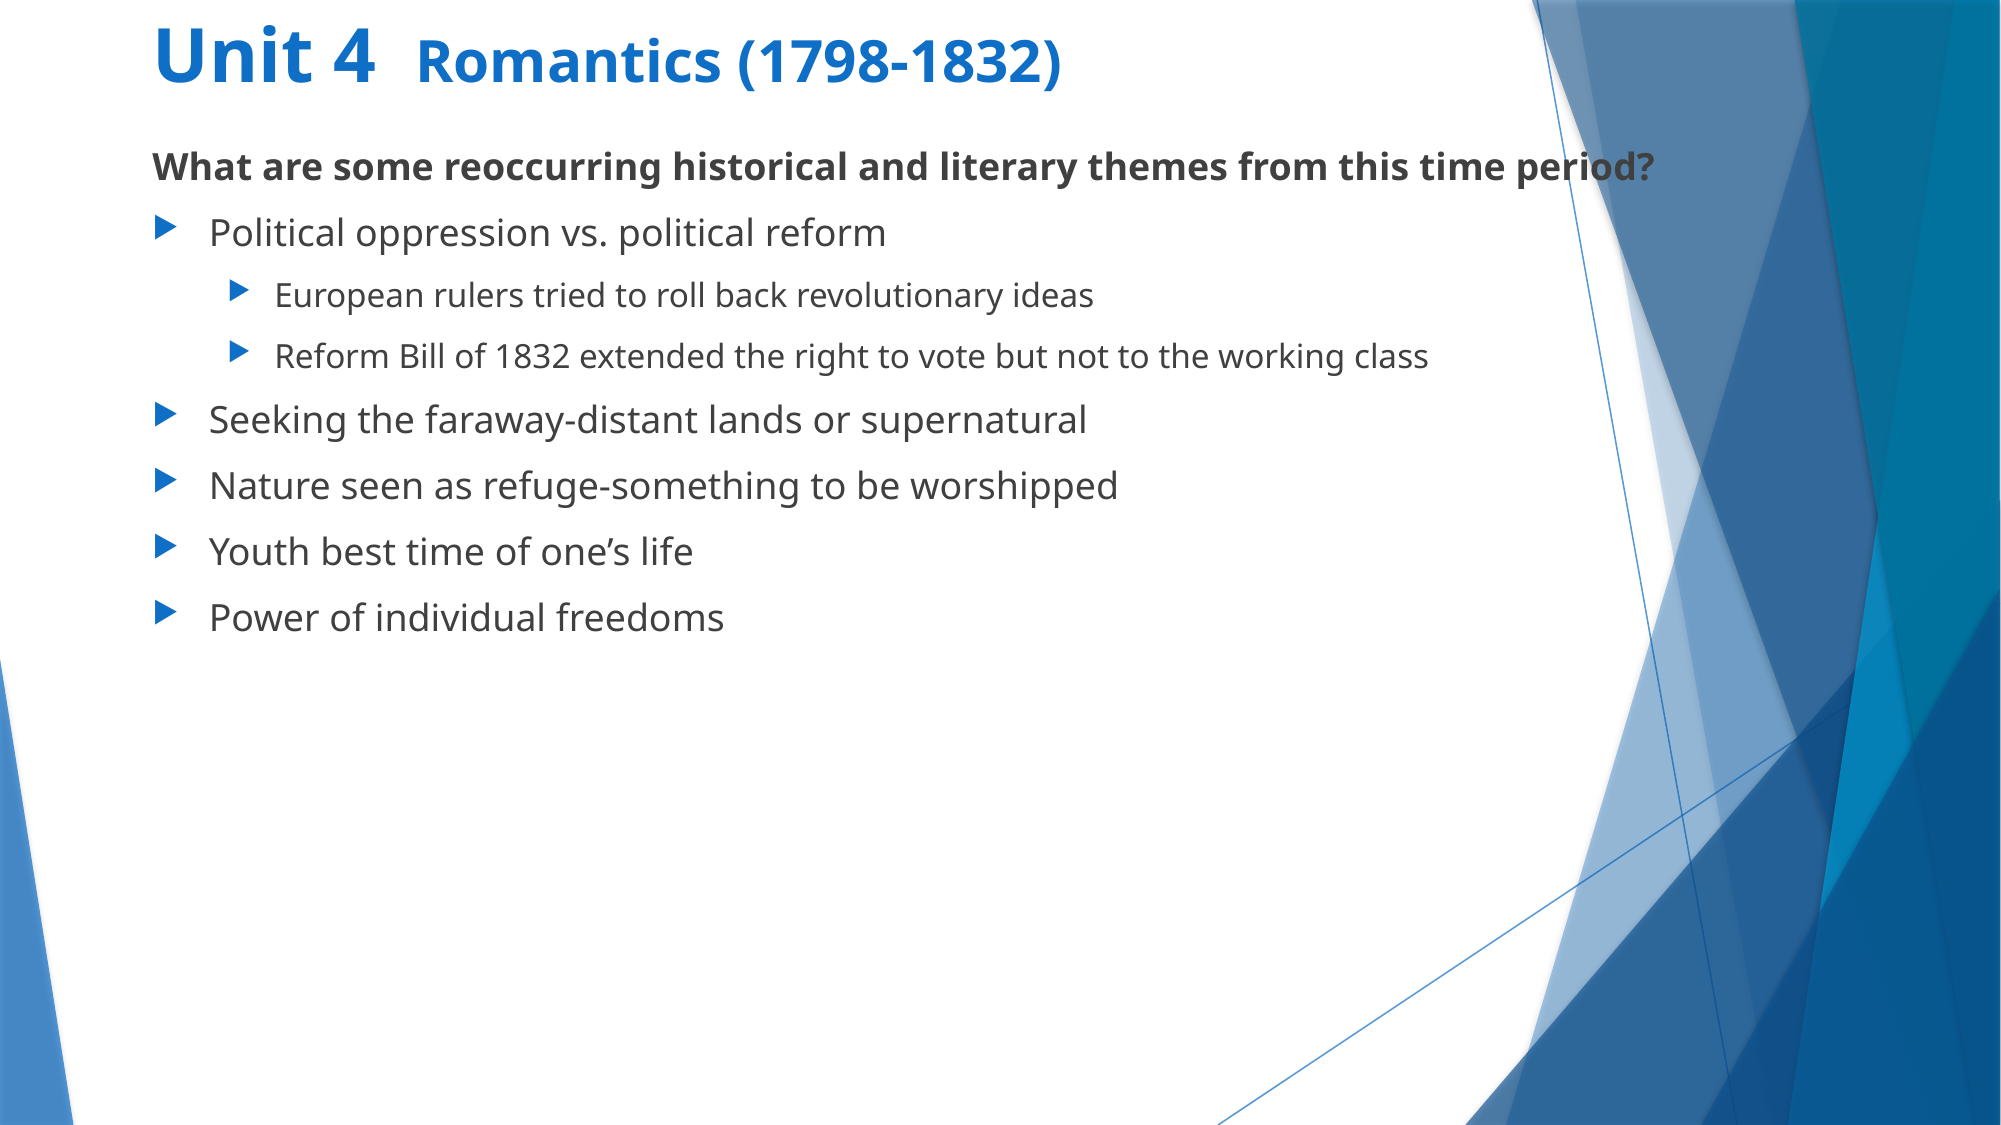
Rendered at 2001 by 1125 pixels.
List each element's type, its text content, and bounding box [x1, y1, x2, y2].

title Unit 4 Romantics (1798-1832) [137, 0, 1863, 135]
list What are some reoccurring historical and literary themes from this time period? Political oppression vs. political reform European rulers tried to roll back revolutionary ideas Reform Bill of 1832 extended the right to vote but not to the working class Seeking the faraway-distant lands or supernatural Nature seen as refuge-something to be worshipped Youth best time of one’s life Power of individual freedoms [137, 135, 1863, 1014]
